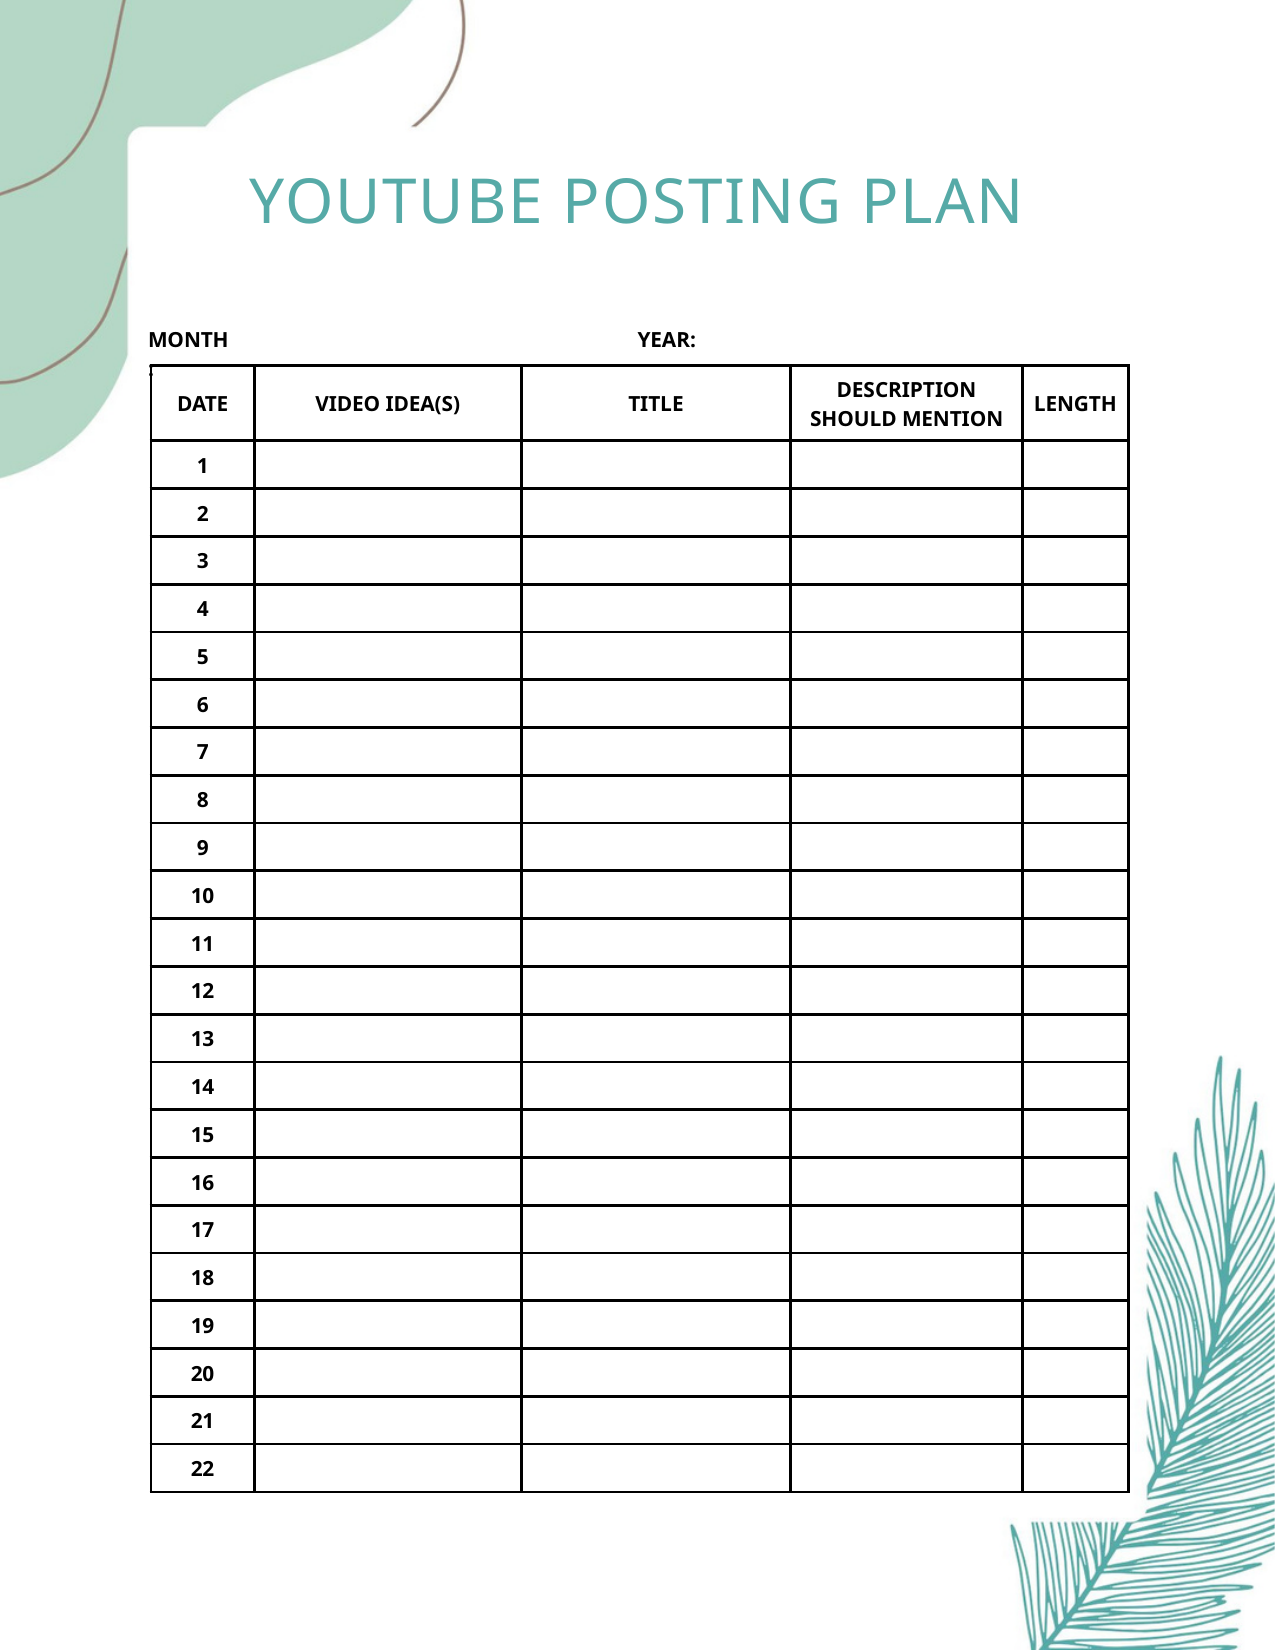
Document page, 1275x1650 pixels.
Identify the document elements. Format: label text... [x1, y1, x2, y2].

table_cell [792, 1445, 1021, 1491]
table_cell [1024, 824, 1127, 869]
table_header LENGTH [1024, 367, 1127, 439]
table_cell [523, 1445, 789, 1491]
table_cell [1024, 1398, 1127, 1443]
table_cell [523, 586, 789, 631]
table_cell [256, 1398, 520, 1443]
table_cell 17 [152, 1207, 253, 1252]
table_cell [1024, 586, 1127, 631]
table_cell [792, 729, 1021, 774]
table_cell [792, 586, 1021, 631]
table_cell [256, 1111, 520, 1156]
table_cell [1024, 681, 1127, 726]
table_cell [256, 824, 520, 869]
table_cell [523, 490, 789, 535]
table_cell [792, 1016, 1021, 1061]
table_cell 9 [152, 824, 253, 869]
table_header VIDEO IDEA(S) [256, 367, 520, 439]
table_cell [1024, 729, 1127, 774]
table_cell 1 [152, 442, 253, 487]
table_cell 20 [152, 1350, 253, 1395]
table_cell [523, 1063, 789, 1108]
table_cell [792, 1350, 1021, 1395]
table_cell [256, 1445, 520, 1491]
table_cell [256, 872, 520, 917]
table_cell [792, 1063, 1021, 1108]
table_cell 5 [152, 633, 253, 678]
table_header DESCRIPTION SHOULD MENTION [792, 367, 1021, 439]
table_cell [523, 777, 789, 822]
table_cell [523, 729, 789, 774]
table_cell [1024, 1302, 1127, 1347]
table_cell 15 [152, 1111, 253, 1156]
text_box MONTH: [148, 322, 233, 381]
table_cell [523, 1398, 789, 1443]
table_cell [792, 777, 1021, 822]
table_cell 11 [152, 920, 253, 965]
table_cell [523, 633, 789, 678]
table_cell [1024, 1111, 1127, 1156]
table_cell [1024, 633, 1127, 678]
table_header TITLE [523, 367, 789, 439]
table_cell [792, 681, 1021, 726]
table_cell [523, 1111, 789, 1156]
table_cell [792, 872, 1021, 917]
table_cell [523, 1350, 789, 1395]
table_cell 7 [152, 729, 253, 774]
table_cell 14 [152, 1063, 253, 1108]
table_cell [792, 1111, 1021, 1156]
text_box YOUTUBE POSTING PLAN [127, 174, 1148, 236]
table_cell [792, 968, 1021, 1013]
table_cell [1024, 442, 1127, 487]
table_cell [256, 1350, 520, 1395]
table_cell 2 [152, 490, 253, 535]
table_cell [256, 729, 520, 774]
table_cell [1024, 1159, 1127, 1204]
table_cell [523, 1016, 789, 1061]
table_cell [256, 633, 520, 678]
table_cell [792, 442, 1021, 487]
table_cell 4 [152, 586, 253, 631]
table_cell [256, 681, 520, 726]
table_cell [1024, 1063, 1127, 1108]
table_cell 21 [152, 1398, 253, 1443]
table_cell [1024, 920, 1127, 965]
table_cell [1024, 968, 1127, 1013]
table_cell 10 [152, 872, 253, 917]
table_cell [792, 1398, 1021, 1443]
table_cell 6 [152, 681, 253, 726]
table_cell [792, 490, 1021, 535]
table_cell [1024, 1016, 1127, 1061]
table_cell [256, 968, 520, 1013]
table_cell [792, 633, 1021, 678]
table_cell [1024, 1207, 1127, 1252]
table_cell [523, 1159, 789, 1204]
table_cell 19 [152, 1302, 253, 1347]
text_box [0, 0, 1275, 1650]
table_cell 8 [152, 777, 253, 822]
table_cell 12 [152, 968, 253, 1013]
table_cell [256, 490, 520, 535]
table_cell [1024, 872, 1127, 917]
table_cell [256, 1207, 520, 1252]
table_cell [1024, 1445, 1127, 1491]
table_cell [523, 538, 789, 583]
table_cell 13 [152, 1016, 253, 1061]
table_cell [1024, 777, 1127, 822]
text_box YEAR: [637, 322, 723, 352]
table_cell [523, 1254, 789, 1299]
table_cell [256, 1254, 520, 1299]
table_cell [792, 824, 1021, 869]
table_cell [523, 1207, 789, 1252]
table_cell 16 [152, 1159, 253, 1204]
table_cell [523, 824, 789, 869]
table_cell [256, 442, 520, 487]
table_cell [523, 681, 789, 726]
table_cell [792, 1254, 1021, 1299]
table_cell [792, 1207, 1021, 1252]
table_header DATE [152, 367, 253, 439]
table_cell [523, 442, 789, 487]
table_cell [523, 872, 789, 917]
table_cell [1024, 538, 1127, 583]
table_cell [1024, 490, 1127, 535]
table_cell 3 [152, 538, 253, 583]
table_cell [256, 777, 520, 822]
table_cell [1024, 1350, 1127, 1395]
table_cell [256, 586, 520, 631]
table_cell [792, 1302, 1021, 1347]
table_cell [256, 1063, 520, 1108]
table_cell [792, 538, 1021, 583]
table_cell [523, 968, 789, 1013]
table_cell [256, 538, 520, 583]
table_cell [523, 920, 789, 965]
table_cell [256, 1302, 520, 1347]
table_cell [792, 920, 1021, 965]
table_cell 18 [152, 1254, 253, 1299]
table_cell [792, 1159, 1021, 1204]
table_cell [256, 1159, 520, 1204]
table_cell 22 [152, 1445, 253, 1491]
table_cell [256, 1016, 520, 1061]
table_cell [256, 920, 520, 965]
table_cell [523, 1302, 789, 1347]
table_cell [1024, 1254, 1127, 1299]
